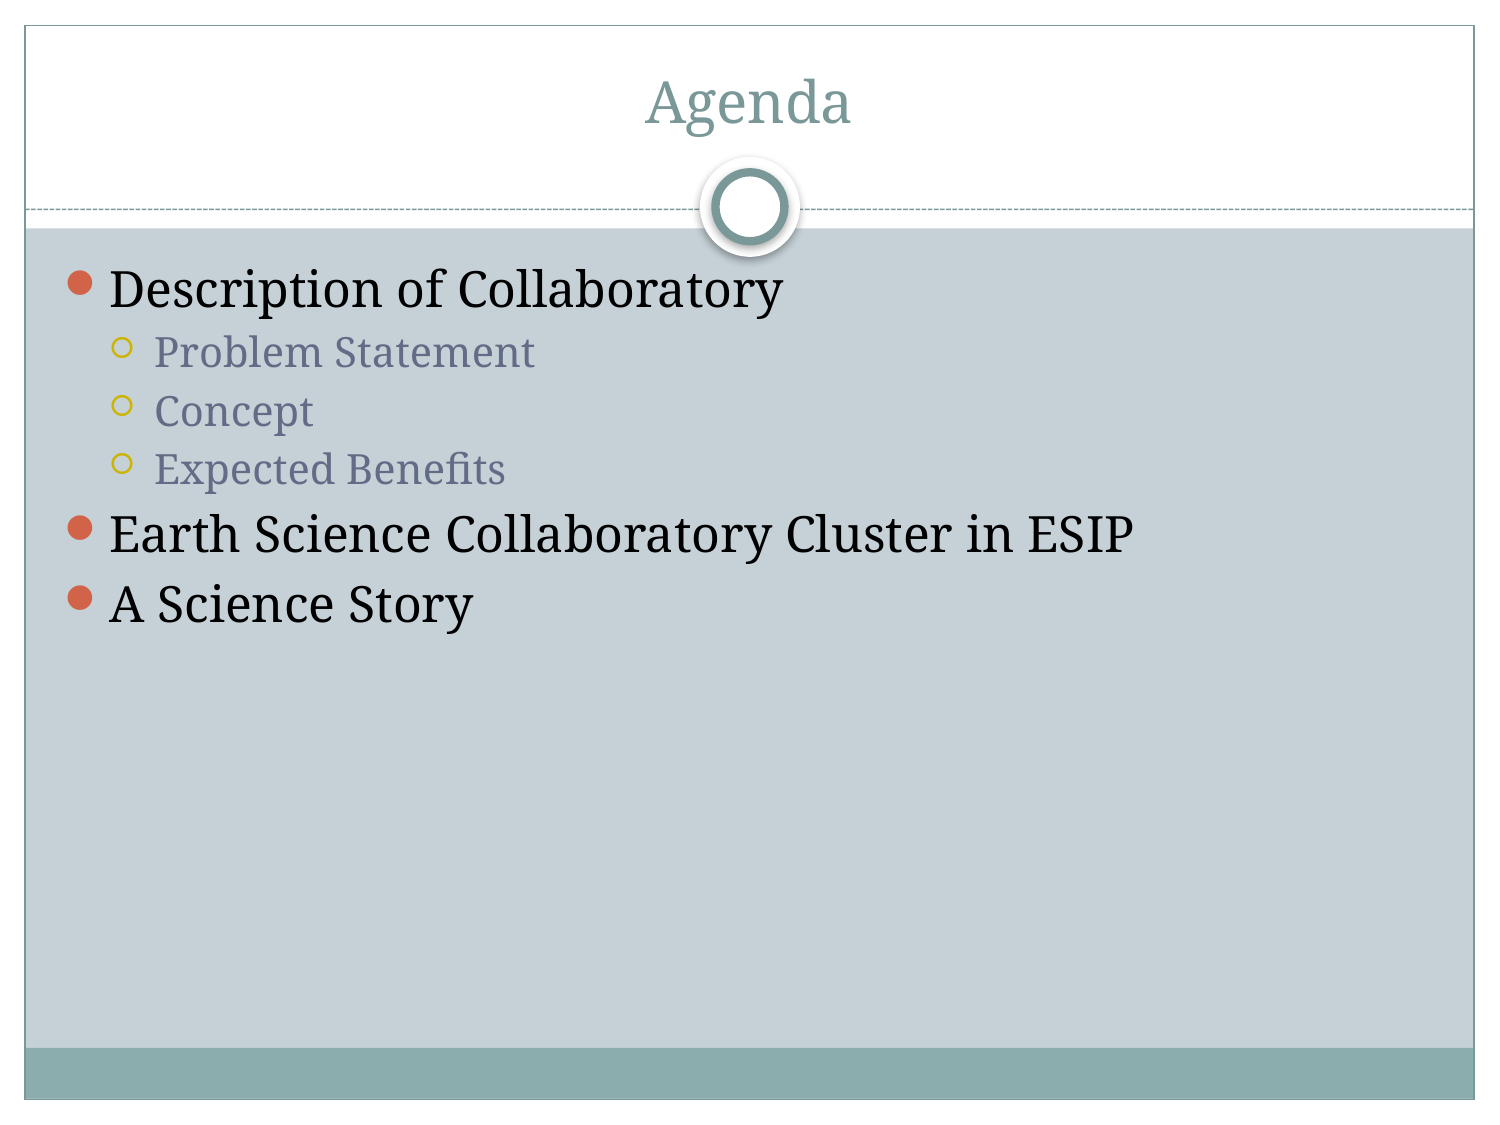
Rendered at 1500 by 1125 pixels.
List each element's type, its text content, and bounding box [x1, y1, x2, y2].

list Description of Collaboratory Problem Statement Concept Expected Benefits Earth Science Collaboratory Cluster in ESIP A Science Story [49, 250, 1445, 1001]
title Agenda [49, 37, 1450, 162]
